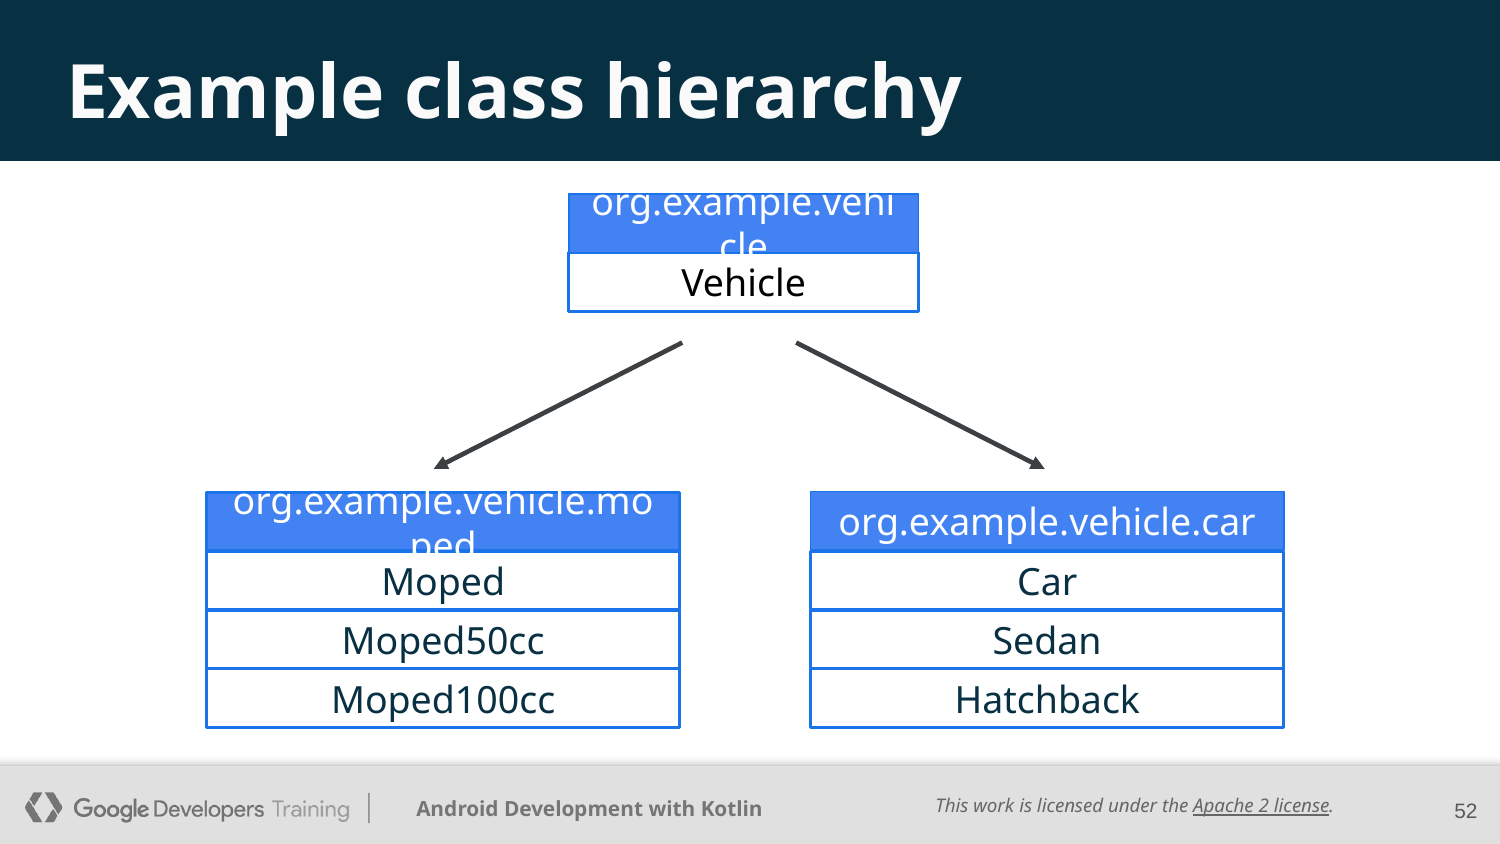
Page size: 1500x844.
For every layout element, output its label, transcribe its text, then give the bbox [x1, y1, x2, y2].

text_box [206, 492, 680, 728]
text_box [433, 342, 683, 470]
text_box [568, 193, 919, 312]
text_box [795, 342, 1045, 470]
slide_number ‹#› [1402, 777, 1493, 842]
picture [0, 161, 1500, 844]
title Example class hierarchy [51, 28, 1449, 122]
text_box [810, 491, 1285, 728]
